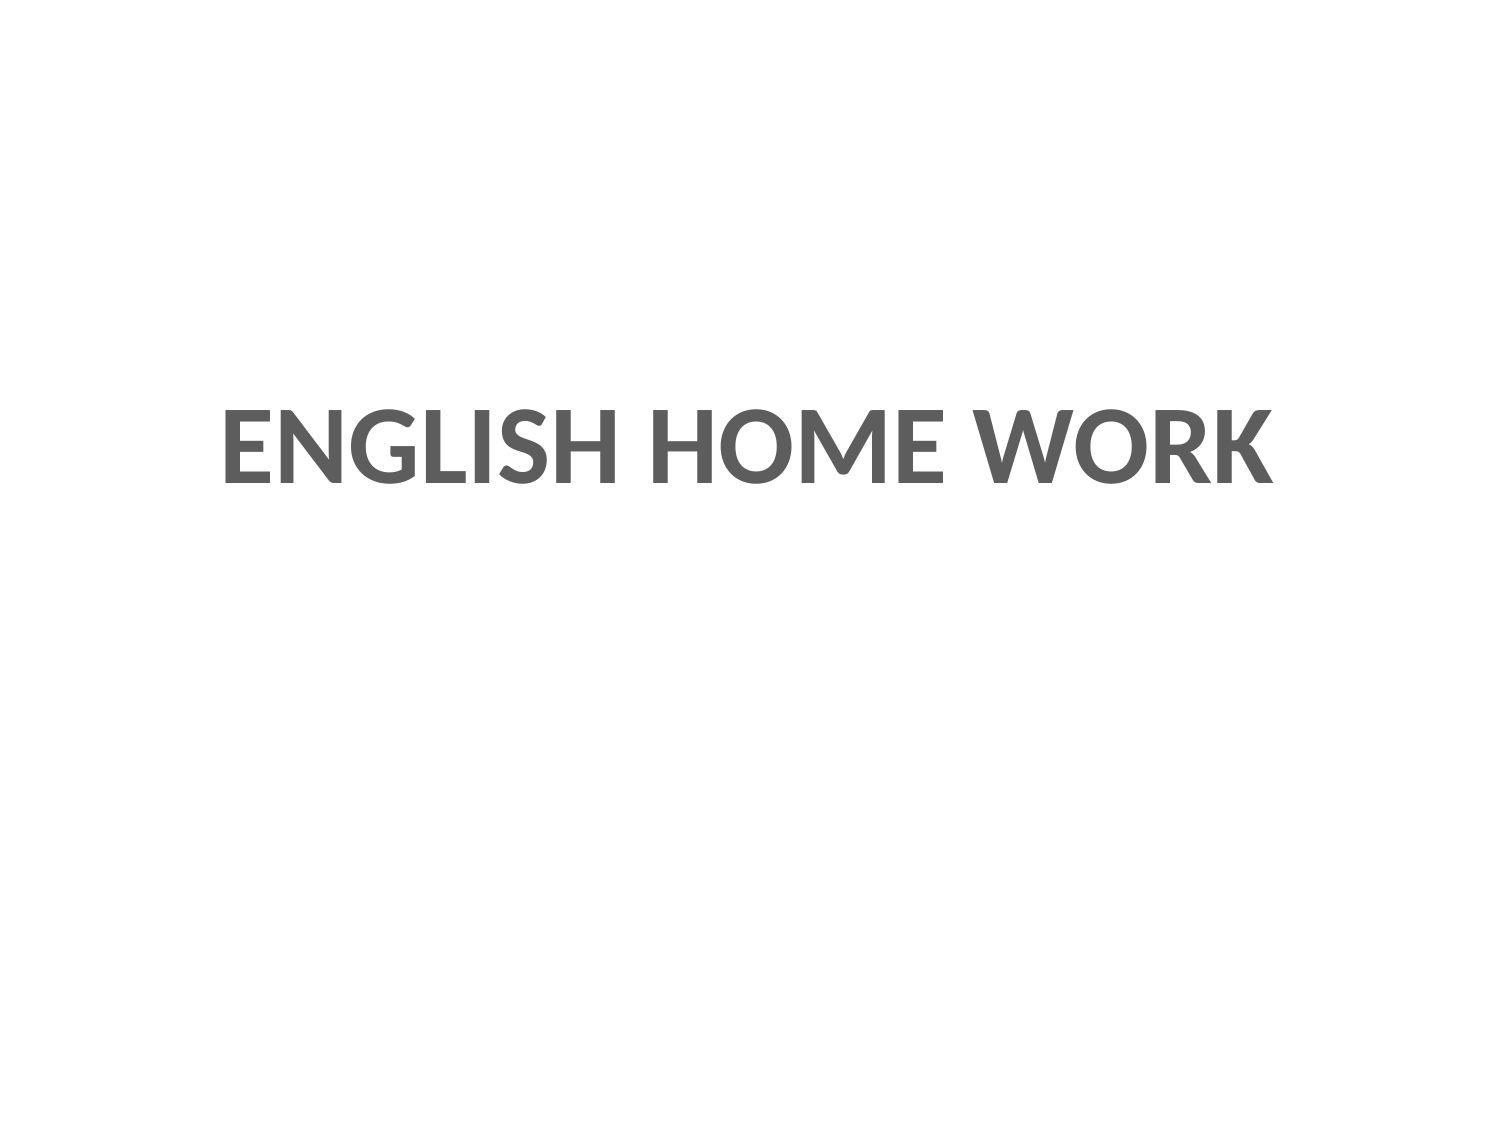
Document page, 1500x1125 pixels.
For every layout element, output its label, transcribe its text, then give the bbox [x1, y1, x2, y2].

text_box ENGLISH HOME WORK [204, 363, 1290, 514]
